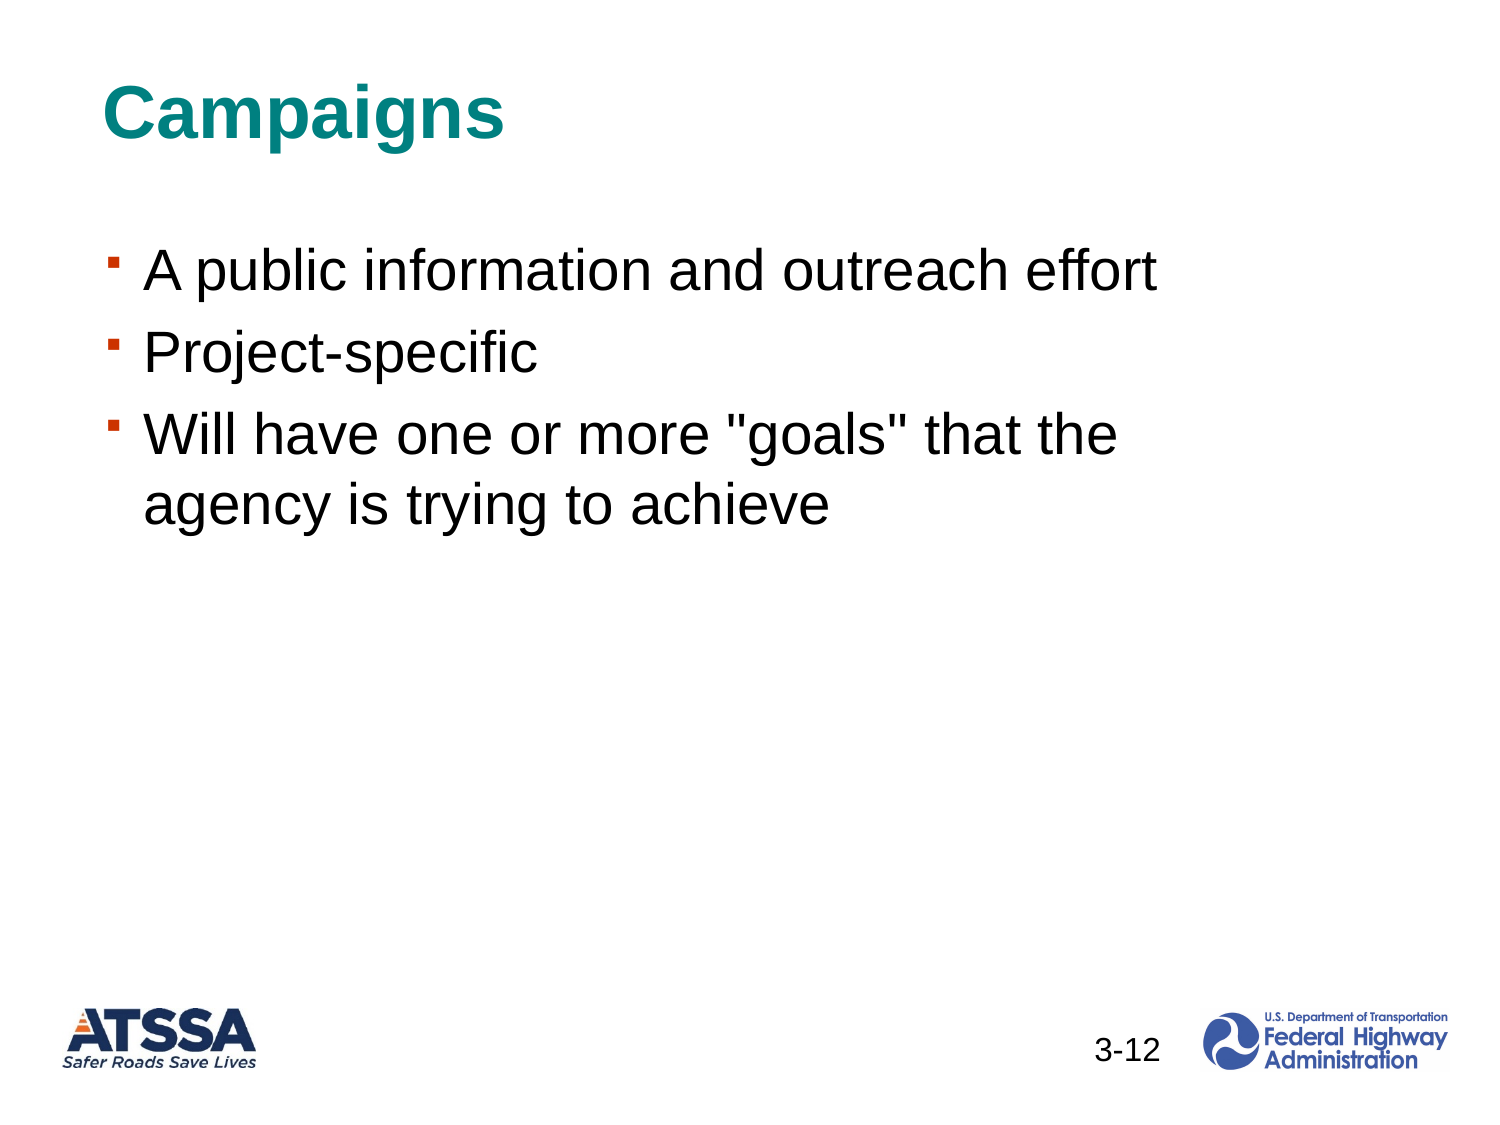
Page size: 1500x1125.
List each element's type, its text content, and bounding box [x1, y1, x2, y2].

picture [62, 1008, 256, 1068]
picture [1200, 1008, 1450, 1072]
title Campaigns [87, 0, 1500, 218]
list A public information and outreach effort Project-specific Will have one or more "goals" that the agency is trying to achieve [90, 224, 1251, 988]
